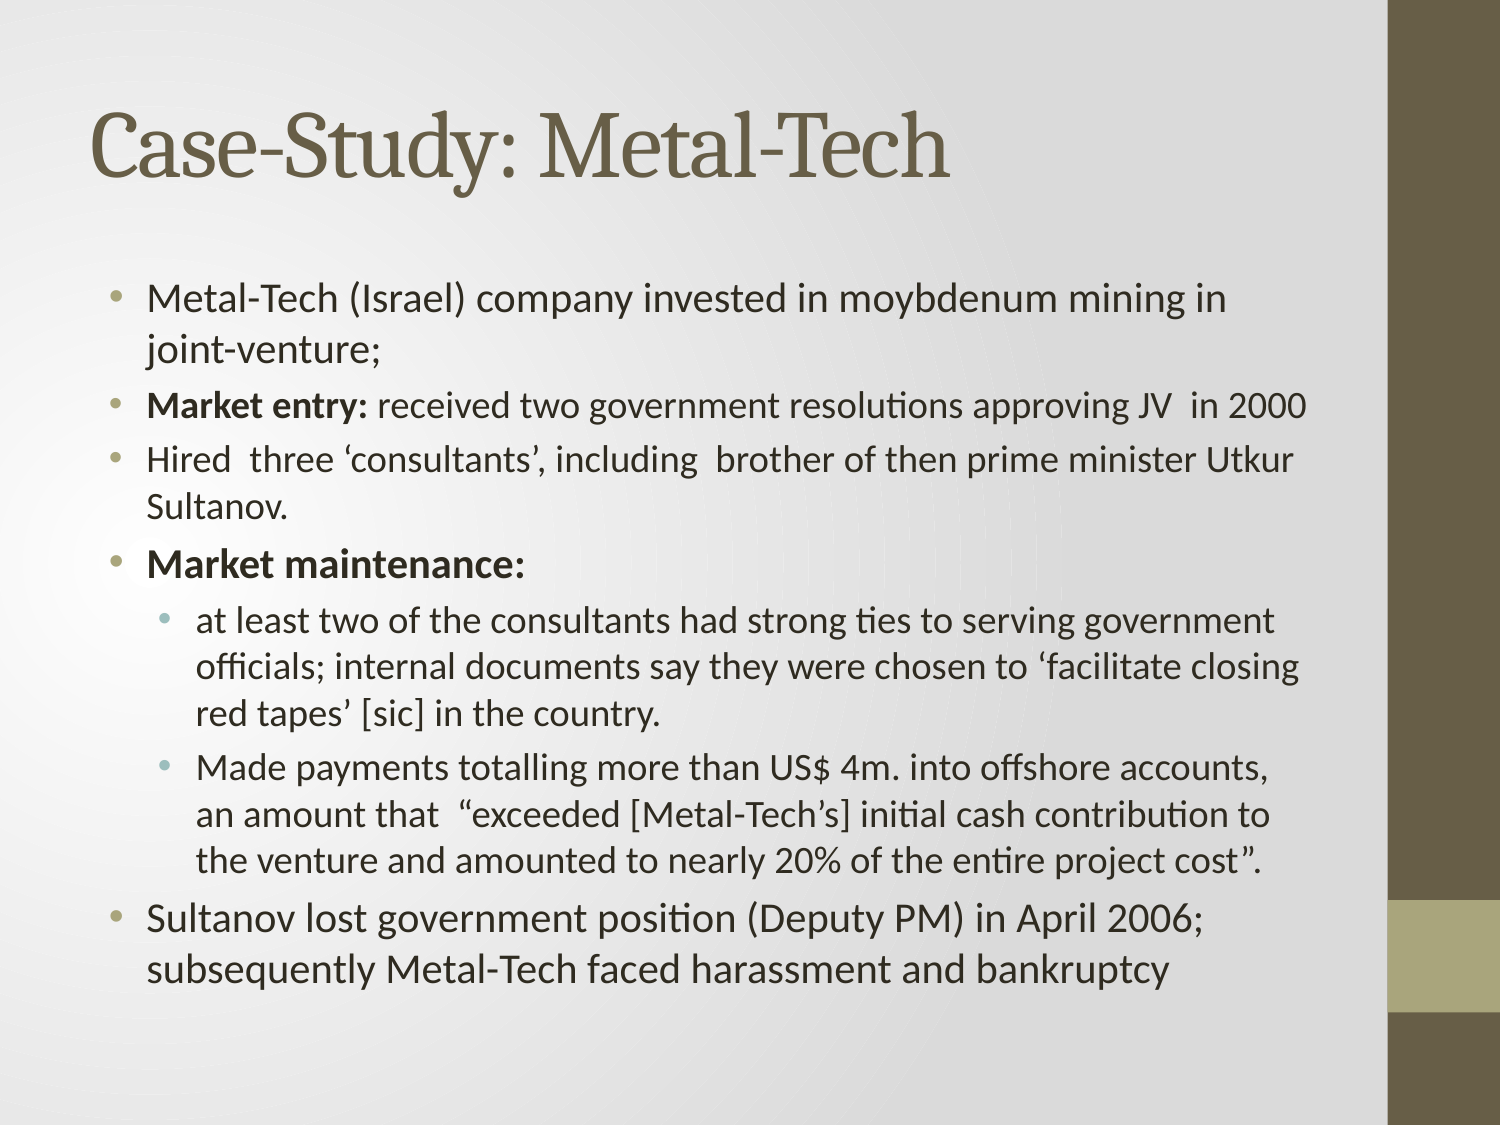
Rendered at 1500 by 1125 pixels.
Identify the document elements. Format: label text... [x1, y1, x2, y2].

list Metal-Tech (Israel) company invested in moybdenum mining in joint-venture; Market entry: received two government resolutions approving JV in 2000 Hired three ‘consultants’, including brother of then prime minister Utkur Sultanov. Market maintenance: at least two of the consultants had strong ties to serving government officials; internal documents say they were chosen to ‘facilitate closing red tapes’ [sic] in the country. Made payments totalling more than US$ 4m. into offshore accounts, an amount that “exceeded [Metal-Tech’s] initial cash contribution to the venture and amounted to nearly 20% of the entire project cost”. Sultanov lost government position (Deputy PM) in April 2006; subsequently Metal-Tech faced harassment and bankruptcy [75, 262, 1325, 1050]
title Case-Study: Metal-Tech [75, 45, 1325, 233]
